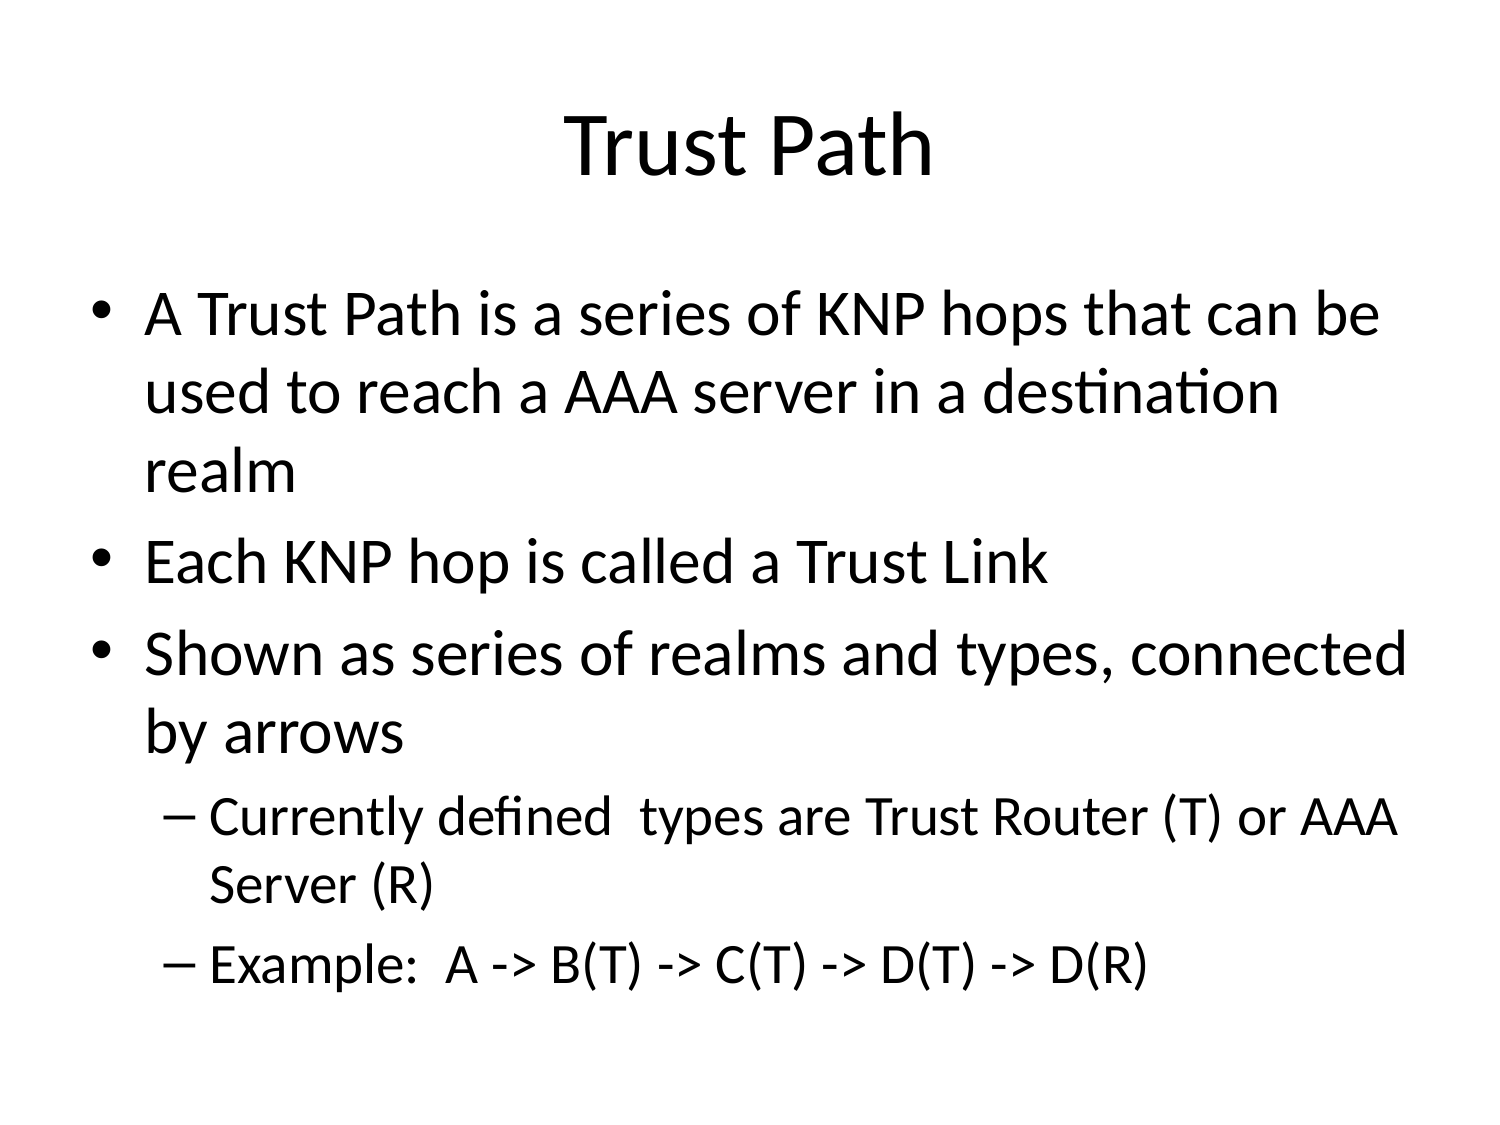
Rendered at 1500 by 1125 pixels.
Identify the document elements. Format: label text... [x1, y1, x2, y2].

title Trust Path [75, 45, 1425, 233]
list A Trust Path is a series of KNP hops that can be used to reach a AAA server in a destination realm Each KNP hop is called a Trust Link Shown as series of realms and types, connected by arrows Currently defined types are Trust Router (T) or AAA Server (R) Example: A -> B(T) -> C(T) -> D(T) -> D(R) [75, 262, 1425, 1005]
